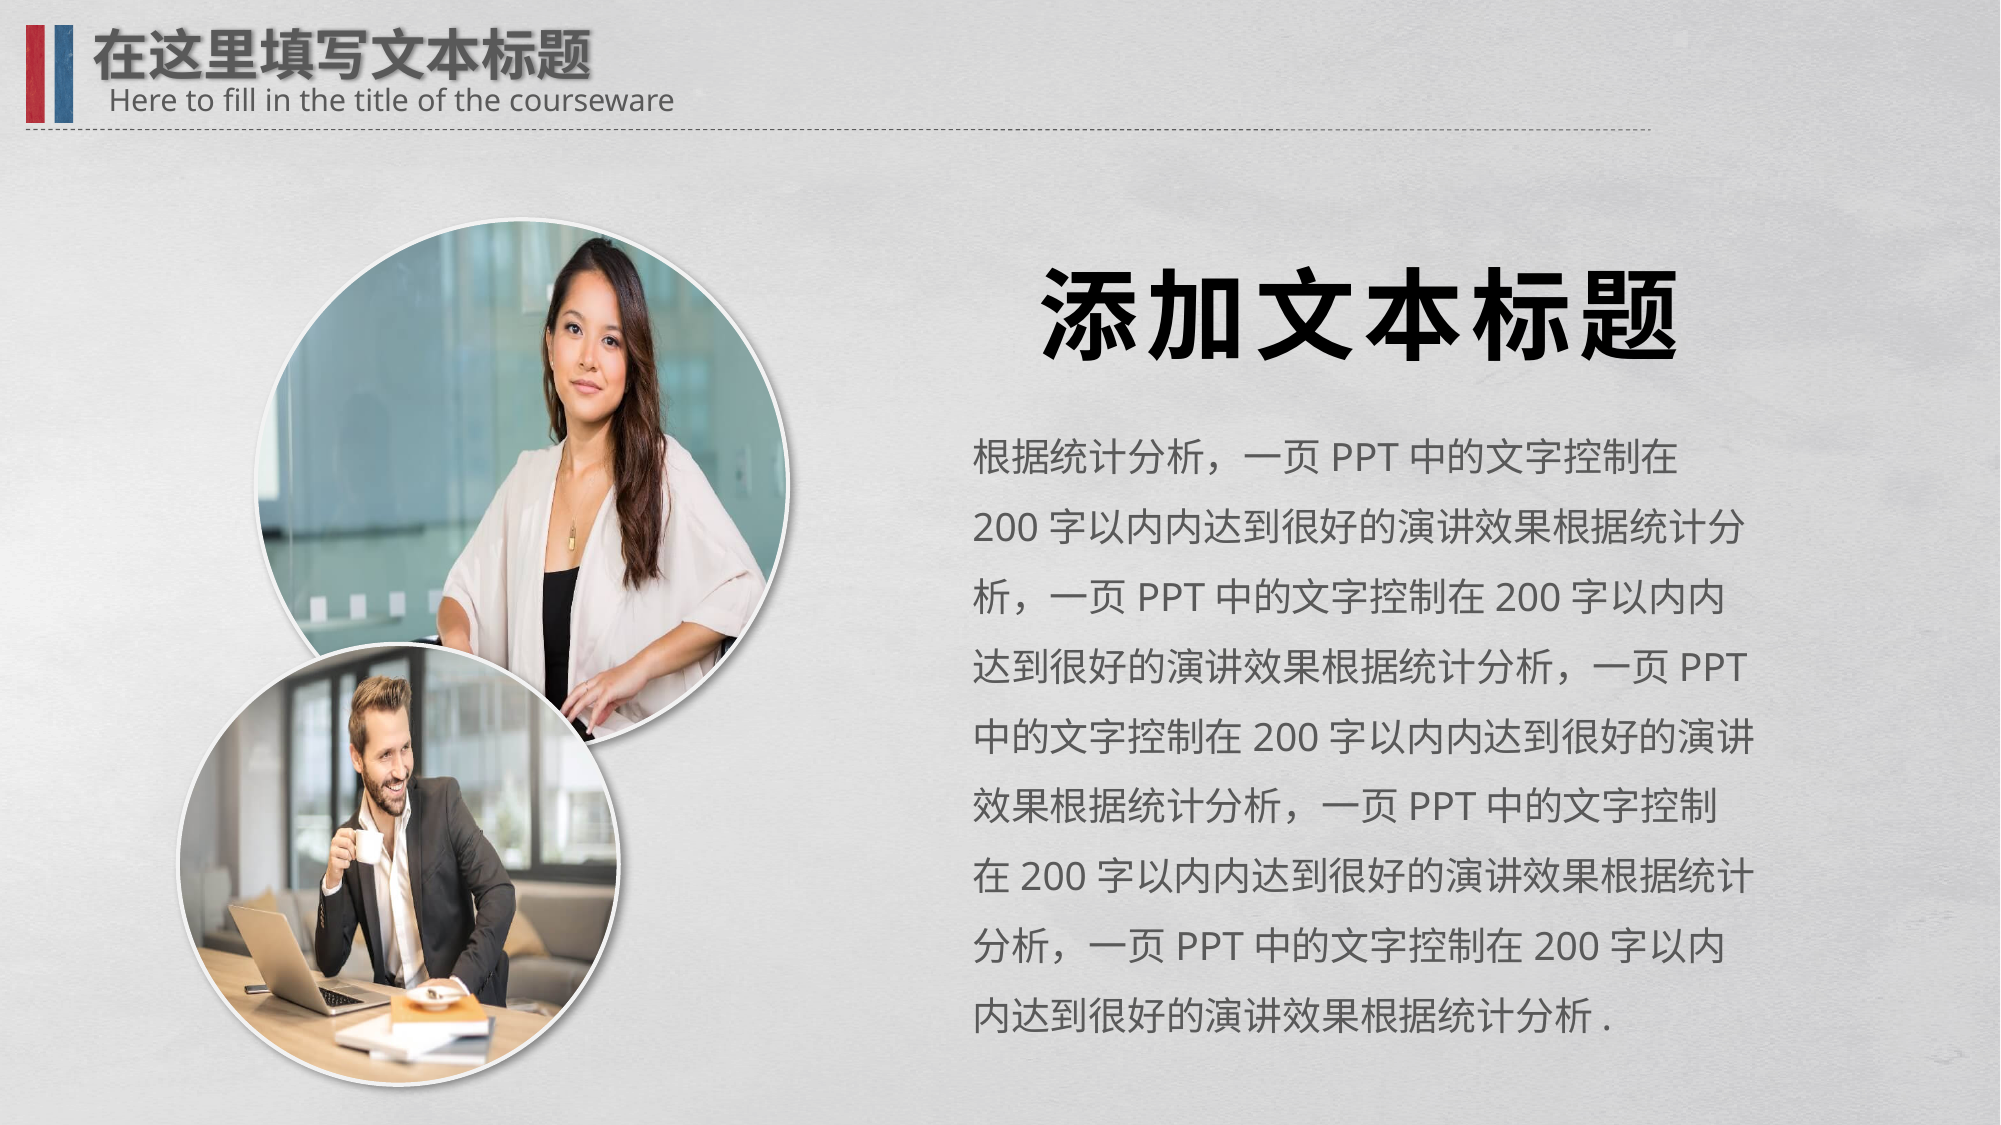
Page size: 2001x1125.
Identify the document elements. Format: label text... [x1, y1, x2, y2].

text_box [25, 25, 46, 124]
text_box [177, 643, 619, 1085]
text_box [54, 25, 74, 124]
picture [0, 0, 2001, 1125]
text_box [949, 245, 1770, 1087]
text_box [255, 219, 788, 743]
text_box Here to fill in the title of the courseware [93, 73, 690, 125]
text_box 在这里填写文本标题 [78, 12, 787, 95]
